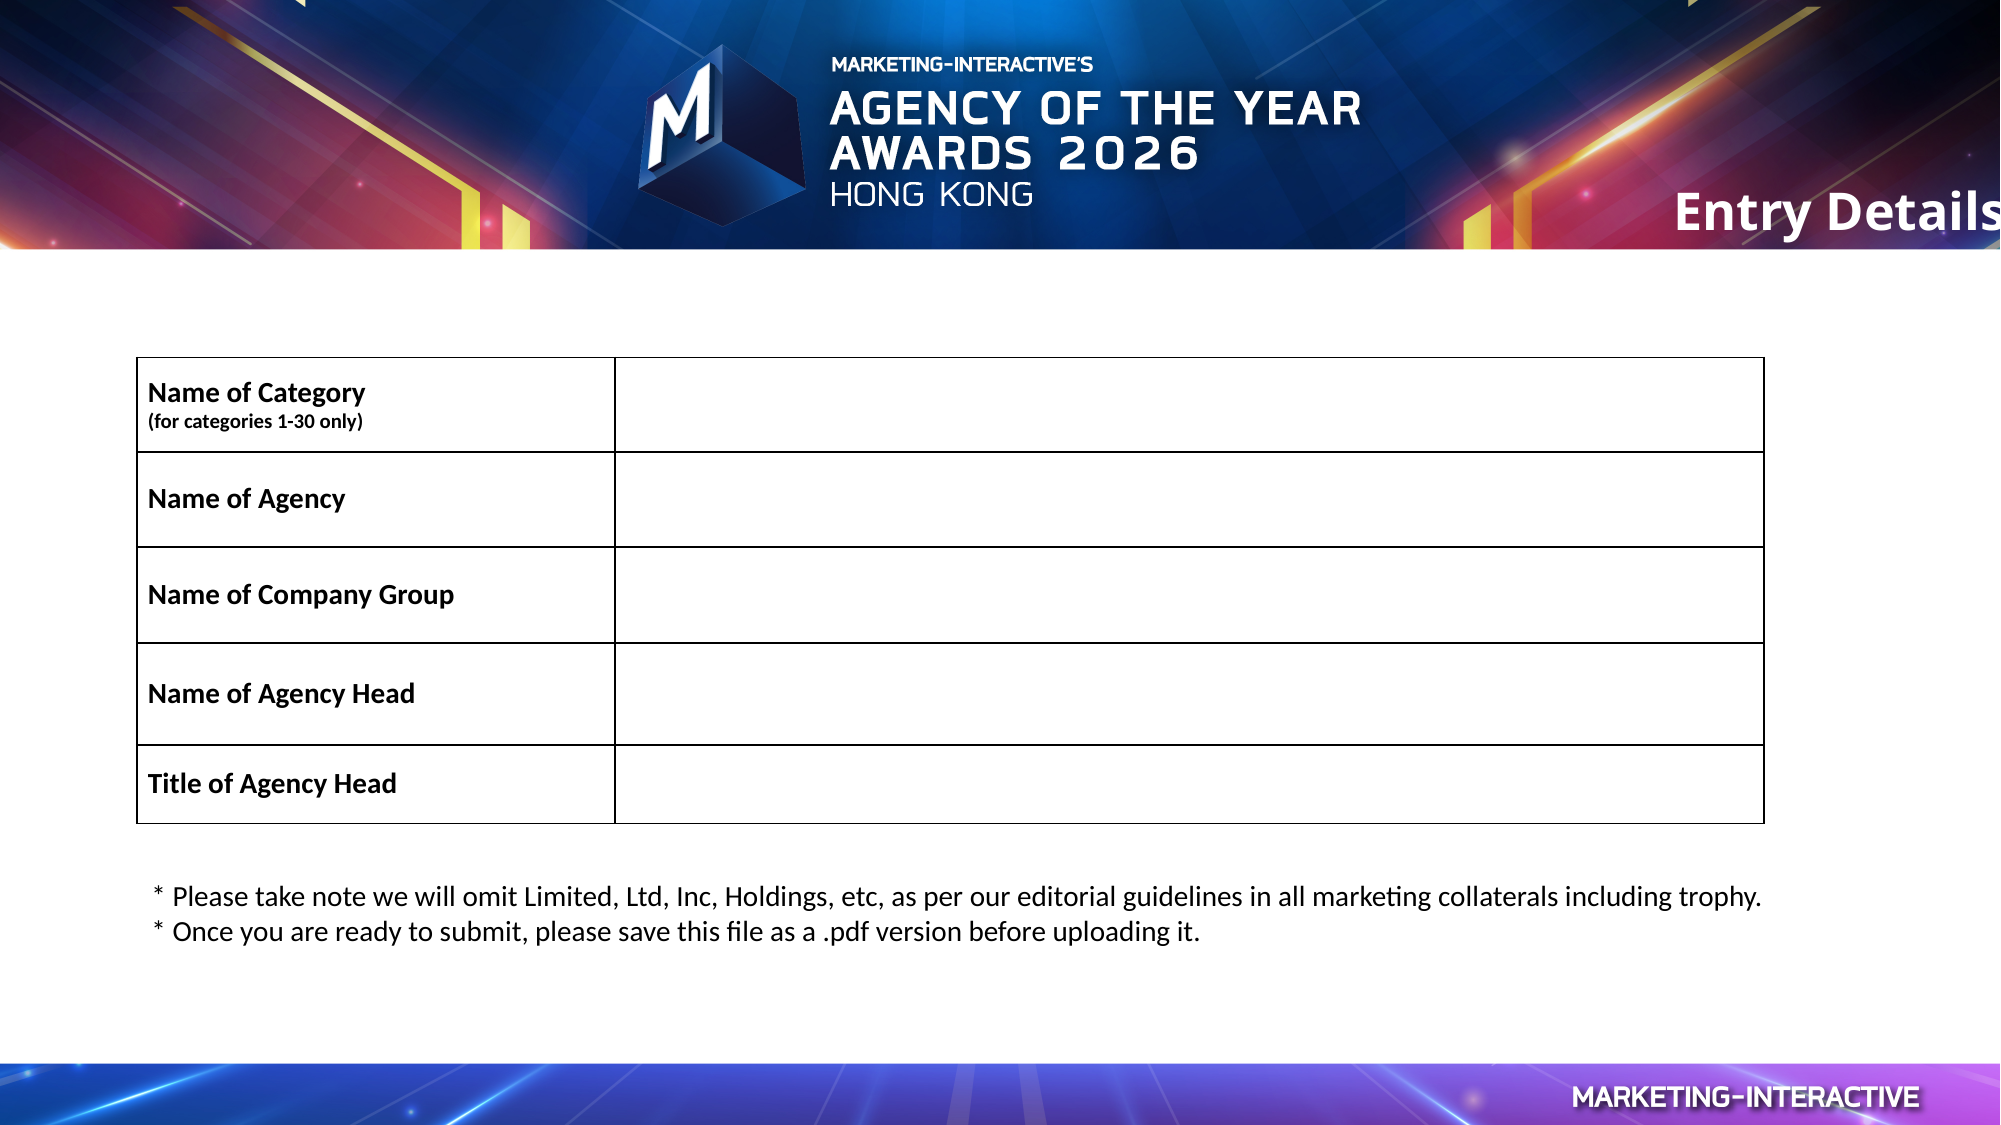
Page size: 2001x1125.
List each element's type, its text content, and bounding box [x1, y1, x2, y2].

table_cell Name of Agency Head [138, 644, 614, 744]
table_cell [616, 644, 1763, 744]
table_cell Name of Agency [138, 453, 614, 546]
table_cell [616, 746, 1763, 823]
picture [0, 0, 2000, 1125]
table_cell [616, 453, 1763, 546]
table_cell [616, 548, 1763, 642]
table_header [616, 358, 1763, 451]
table_header Name of Category (for categories 1-30 only) [138, 358, 614, 451]
text_box * Please take note we will omit Limited, Ltd, Inc, Holdings, etc, as per our editorial guidelines in all marketing collaterals including trophy. * Once you are ready to submit, please save this file as a .pdf version before uploading it. [136, 870, 1824, 955]
table_cell Title of Agency Head [138, 746, 614, 823]
table_cell Name of Company Group [138, 548, 614, 642]
text_box Entry Details [1658, 169, 2000, 256]
